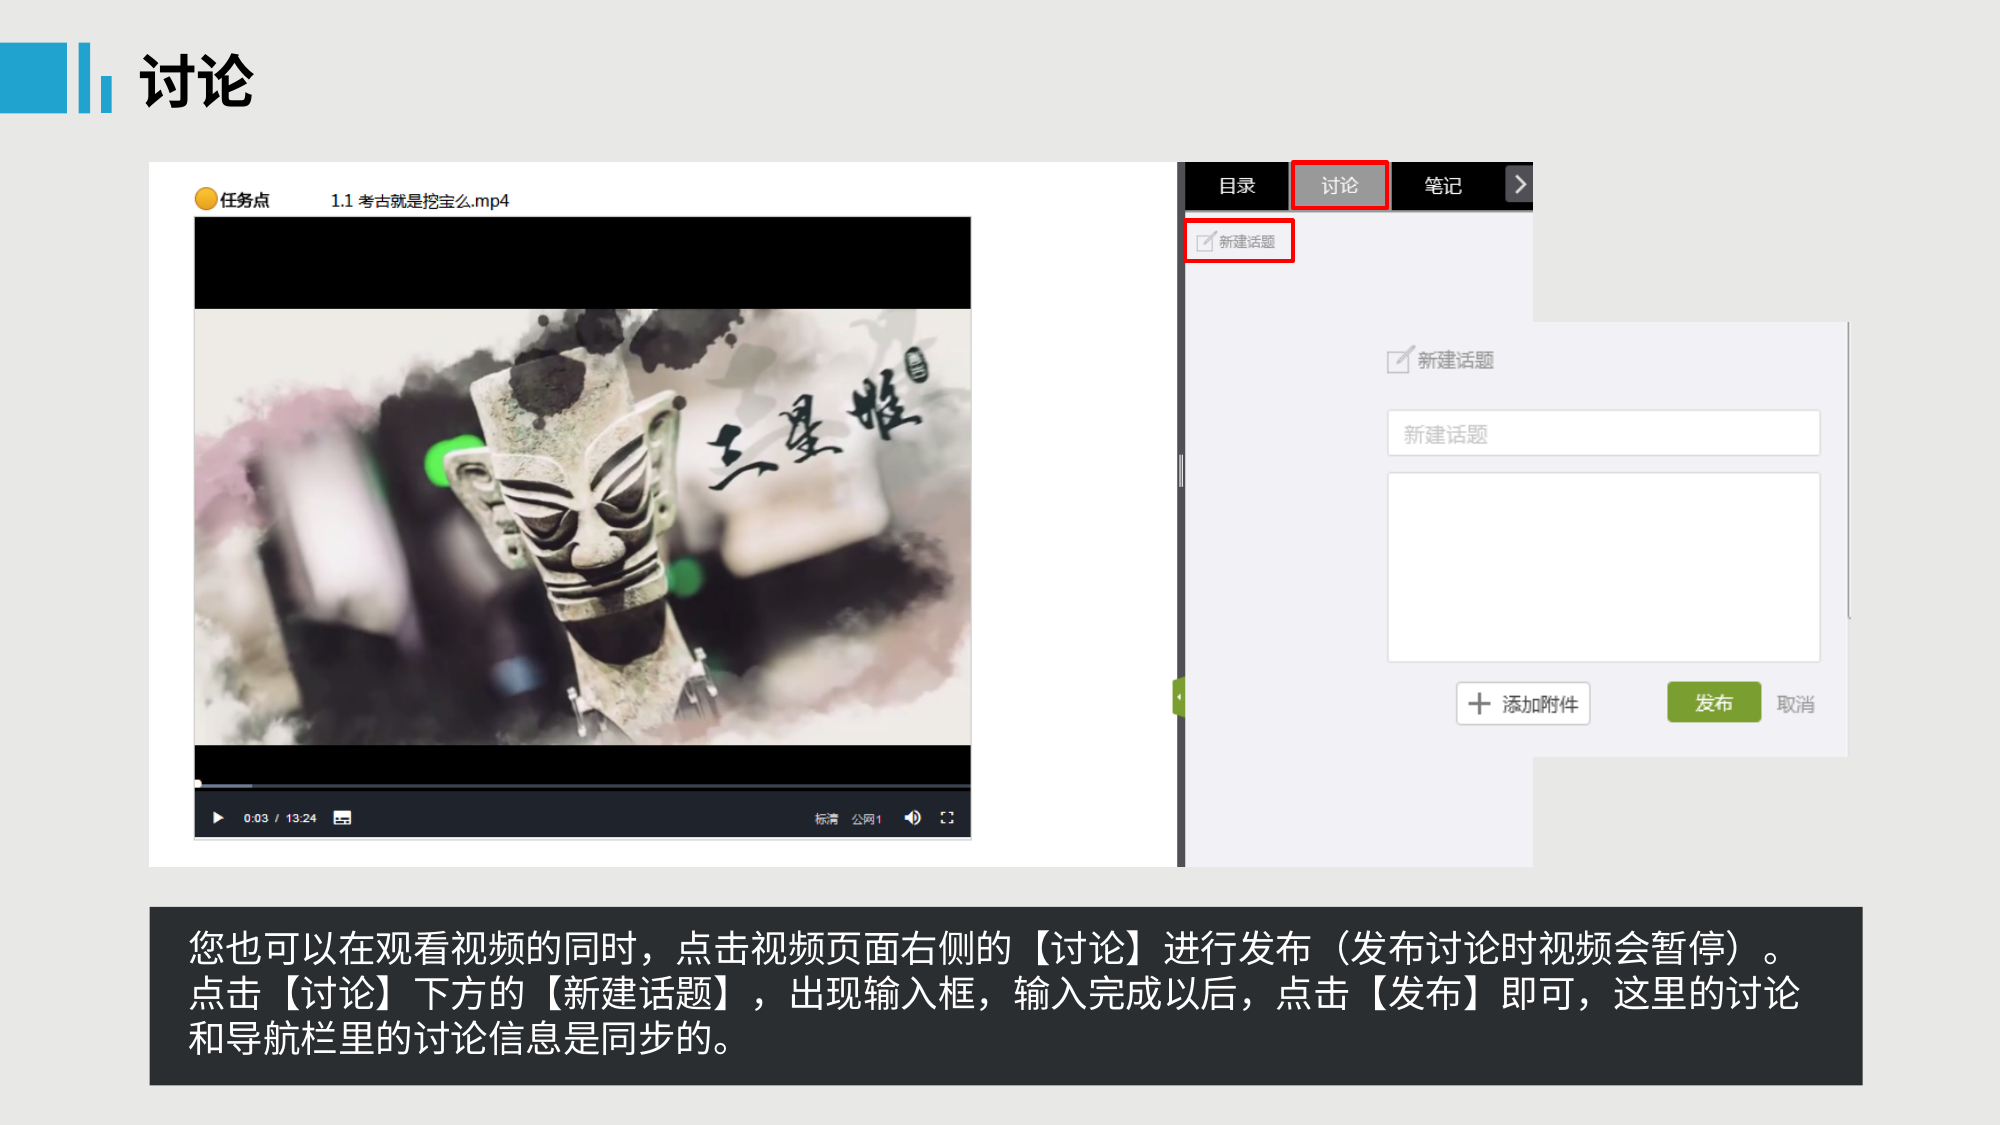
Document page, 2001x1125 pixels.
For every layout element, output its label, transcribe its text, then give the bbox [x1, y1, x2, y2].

text_box 您也可以在观看视频的同时，点击视频页面右侧的【讨论】进行发布（发布讨论时视频会暂停）。 点击【讨论】下方的【新建话题】，出现输入框，输入完成以后，点击【发布】即可，这里的讨论和导航栏里的讨论信息是同步的。 [173, 918, 1839, 1068]
text_box [77, 41, 92, 116]
picture [149, 162, 1851, 867]
text_box [148, 905, 1865, 1087]
text_box 讨论 [123, 38, 708, 123]
text_box [0, 41, 69, 116]
text_box [99, 74, 114, 115]
